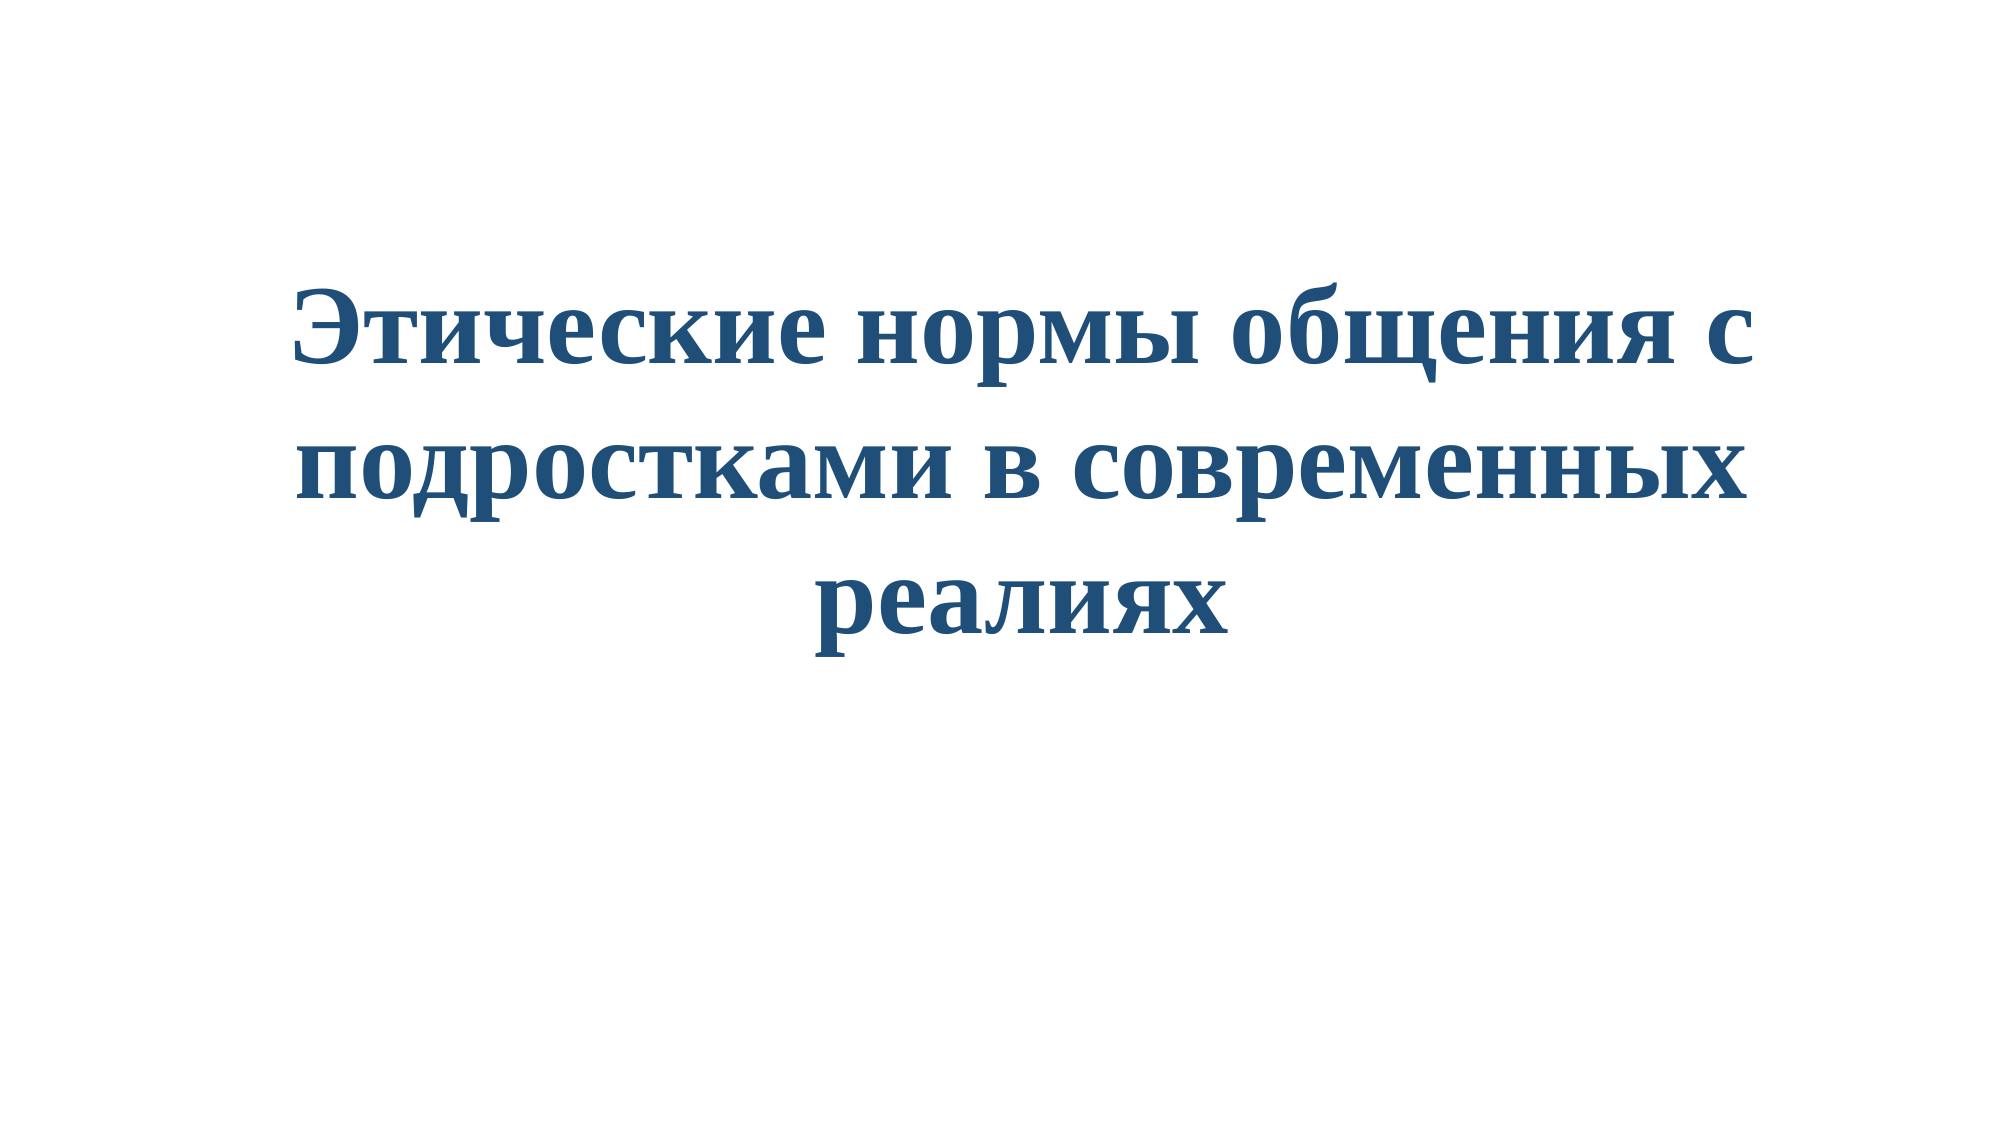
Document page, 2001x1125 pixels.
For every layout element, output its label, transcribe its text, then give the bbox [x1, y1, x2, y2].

text_box Этические нормы общения с подростками в современных реалиях [147, 243, 1897, 664]
